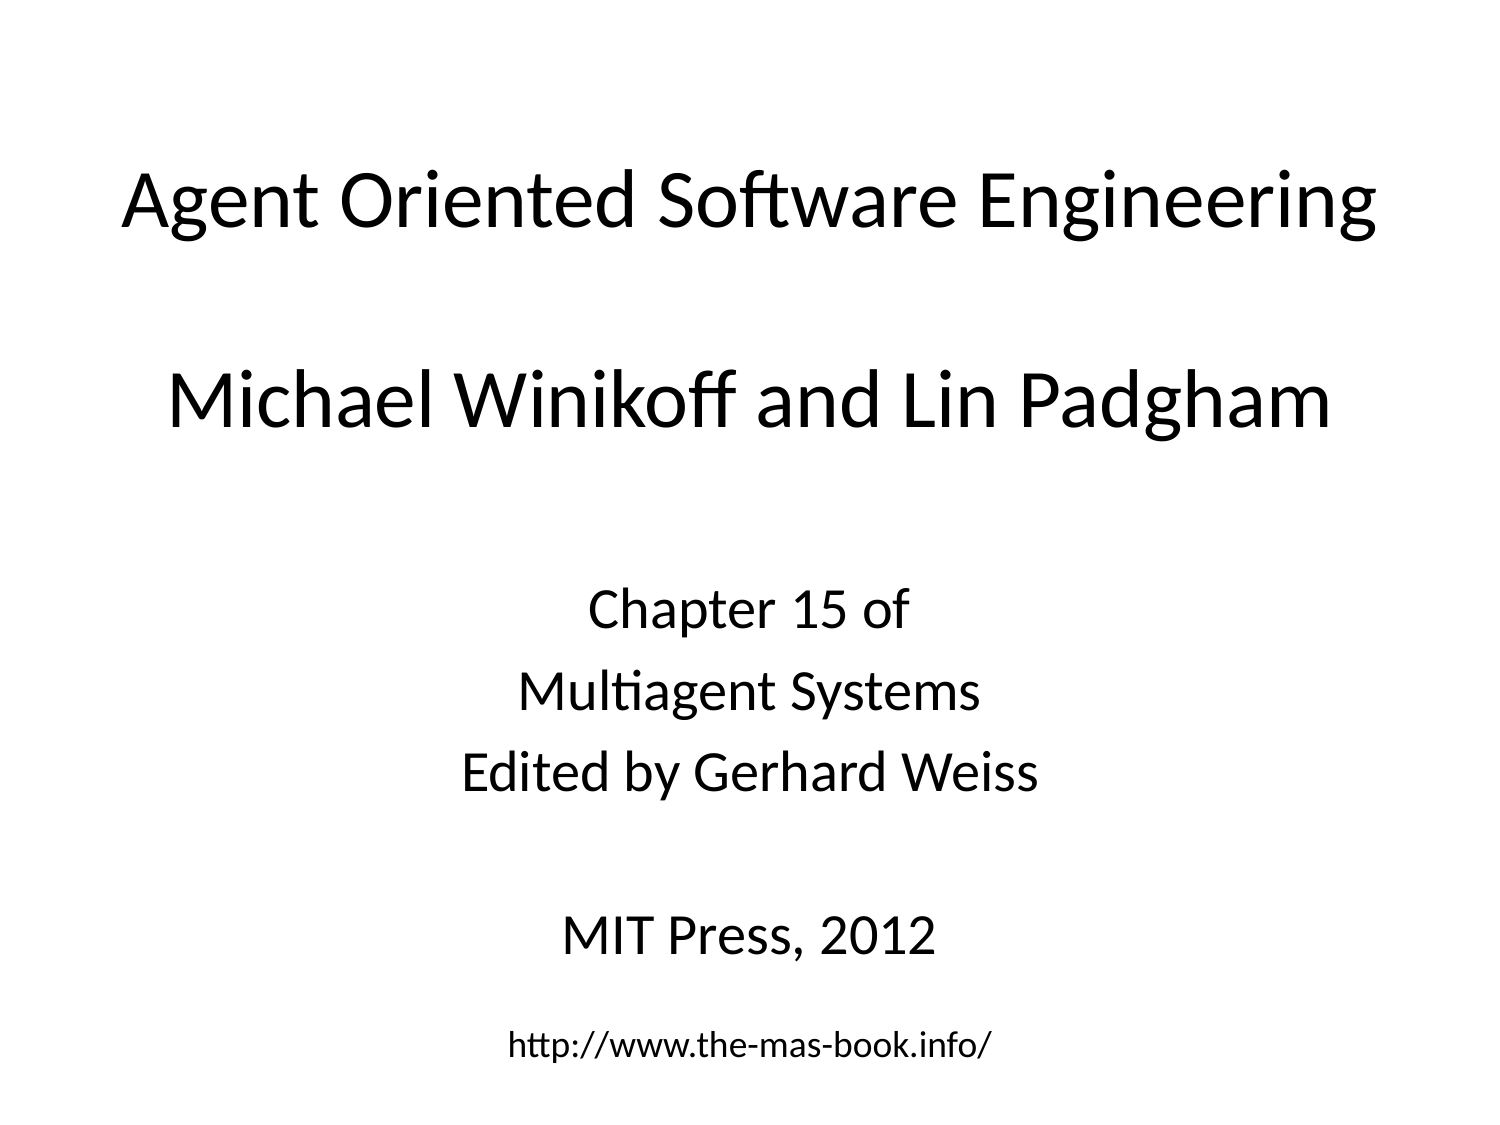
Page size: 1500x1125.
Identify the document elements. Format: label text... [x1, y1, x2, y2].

title Agent Oriented Software Engineering Michael Winikoff and Lin Padgham [0, 99, 1500, 488]
subtitle Chapter 15 of Multiagent Systems Edited by Gerhard Weiss MIT Press, 2012 [225, 562, 1275, 975]
text_box http://www.the-mas-book.info/ [0, 1012, 1500, 1118]
